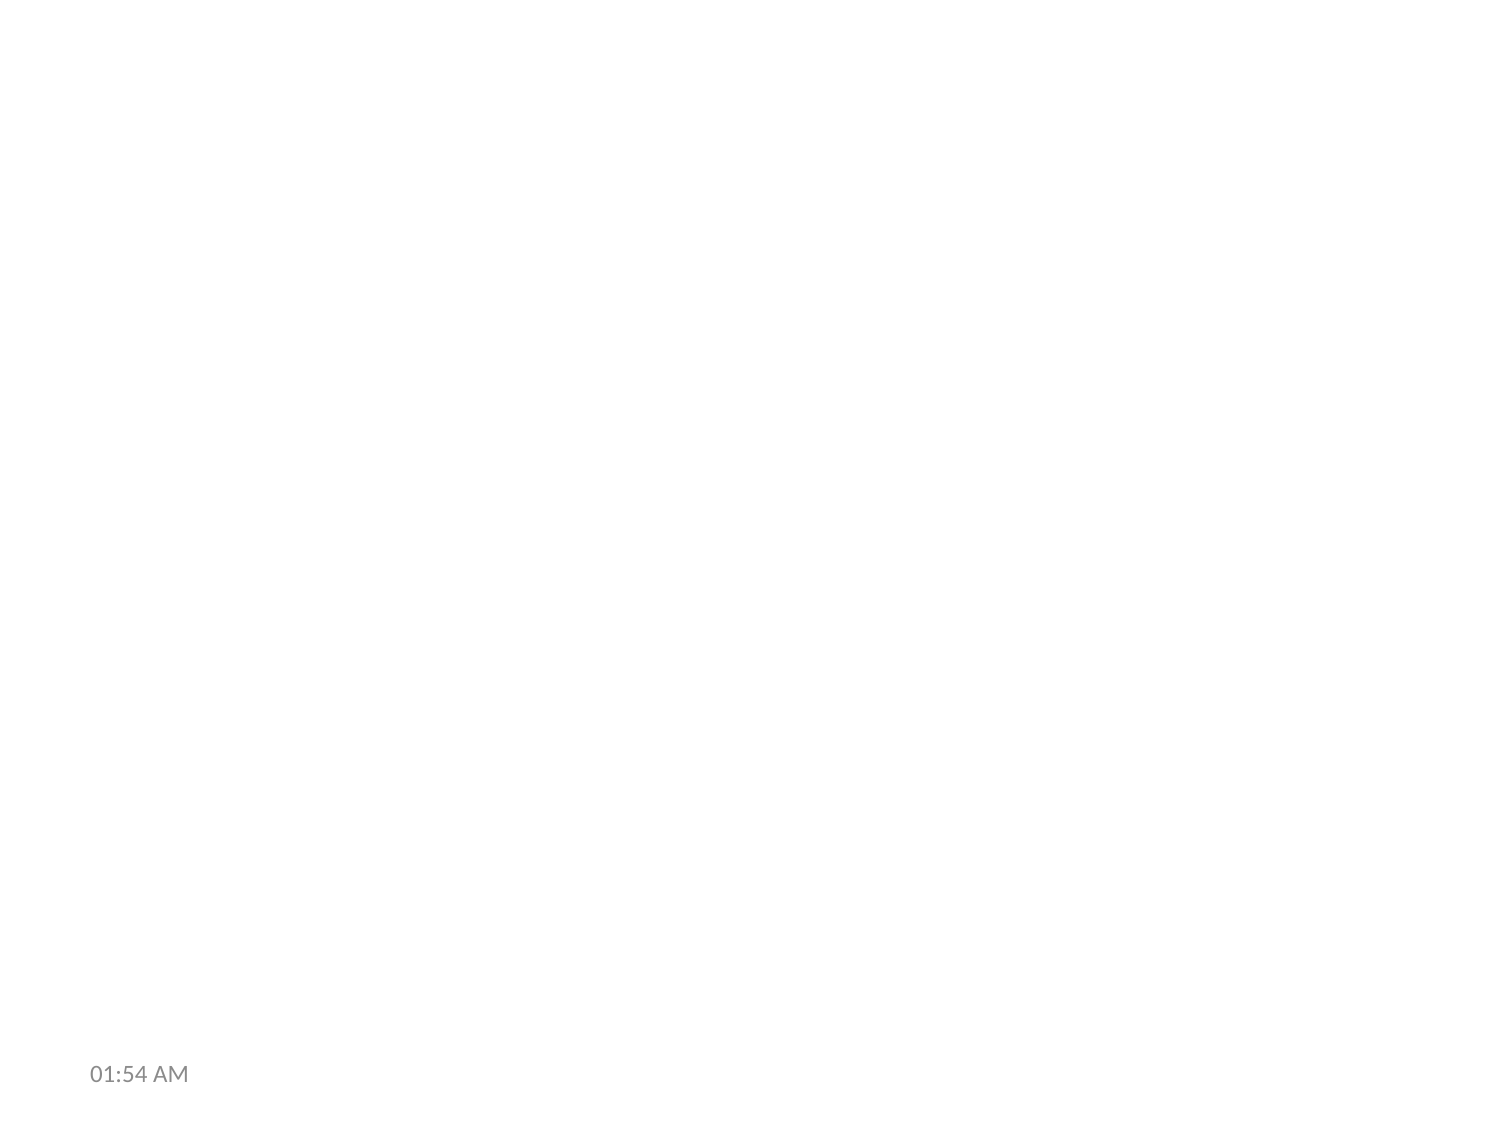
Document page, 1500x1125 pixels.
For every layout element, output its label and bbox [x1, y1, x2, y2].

slide_number [75, 1042, 425, 1103]
